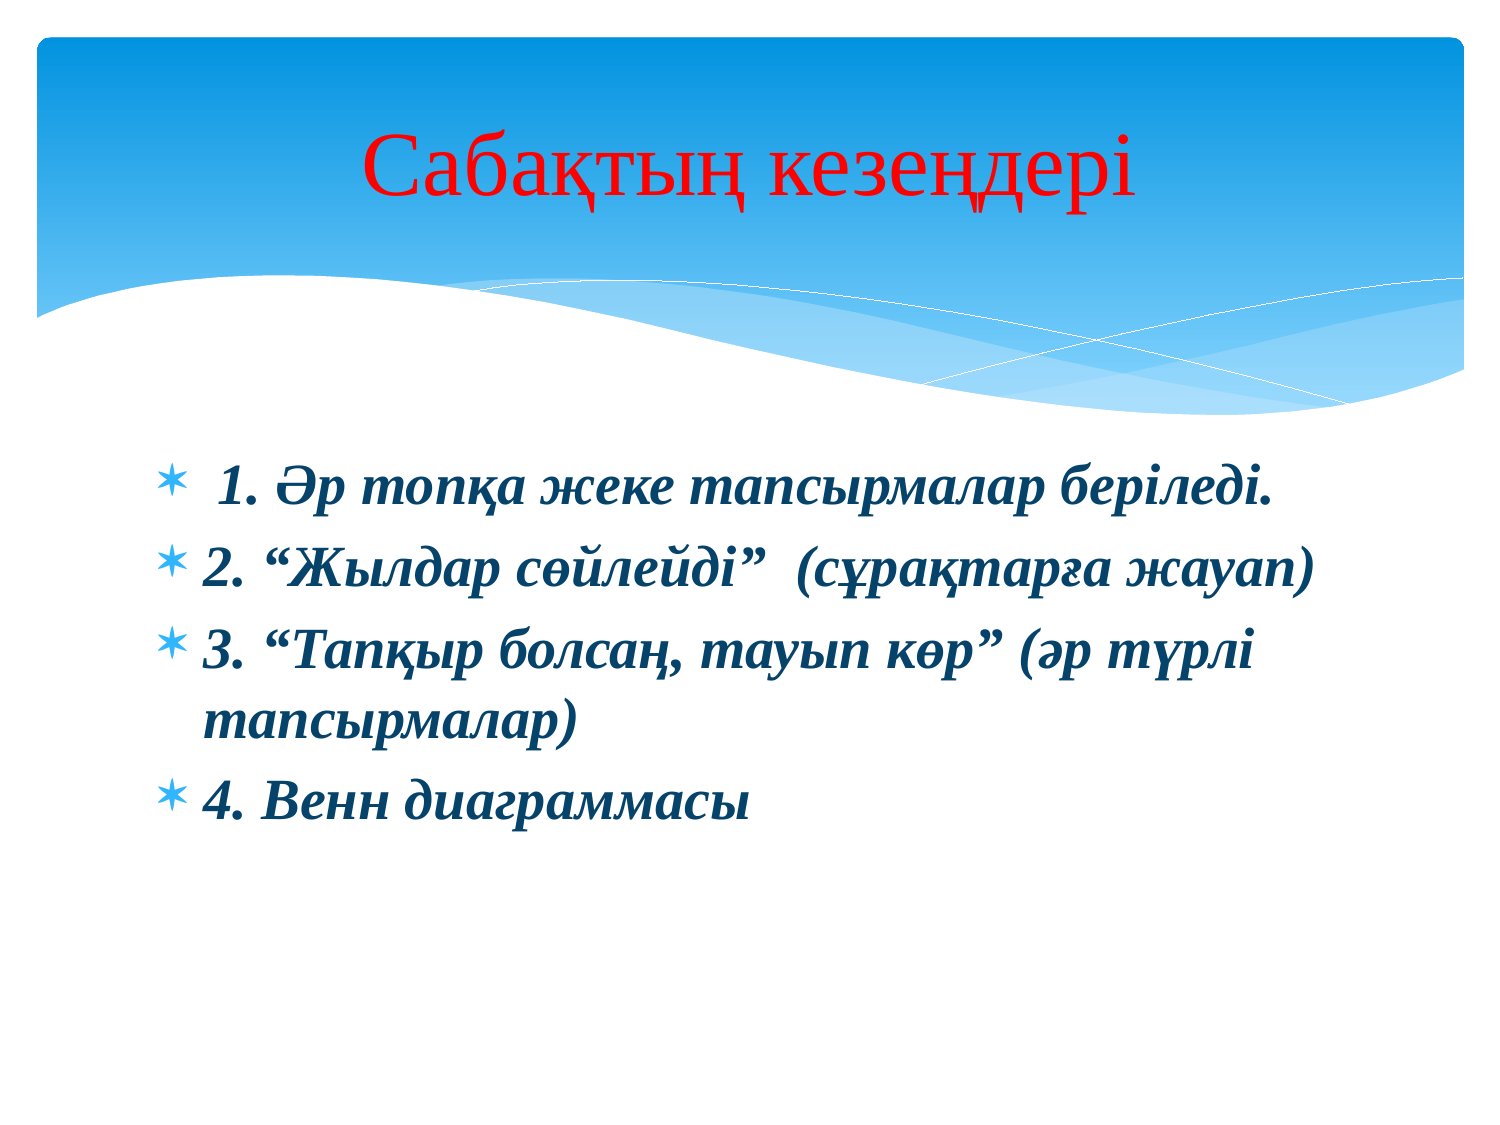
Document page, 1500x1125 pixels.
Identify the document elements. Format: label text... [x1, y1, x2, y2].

list 1. Әр топқа жеке тапсырмалар беріледі. 2. “Жылдар сөйлейді” (сұрақтарға жауап) 3. “Тапқыр болсаң, тауып көр” (әр түрлі тапсырмалар) 4. Венн диаграммасы [143, 438, 1359, 1005]
title Сабақтың кезеңдері [75, 55, 1425, 261]
